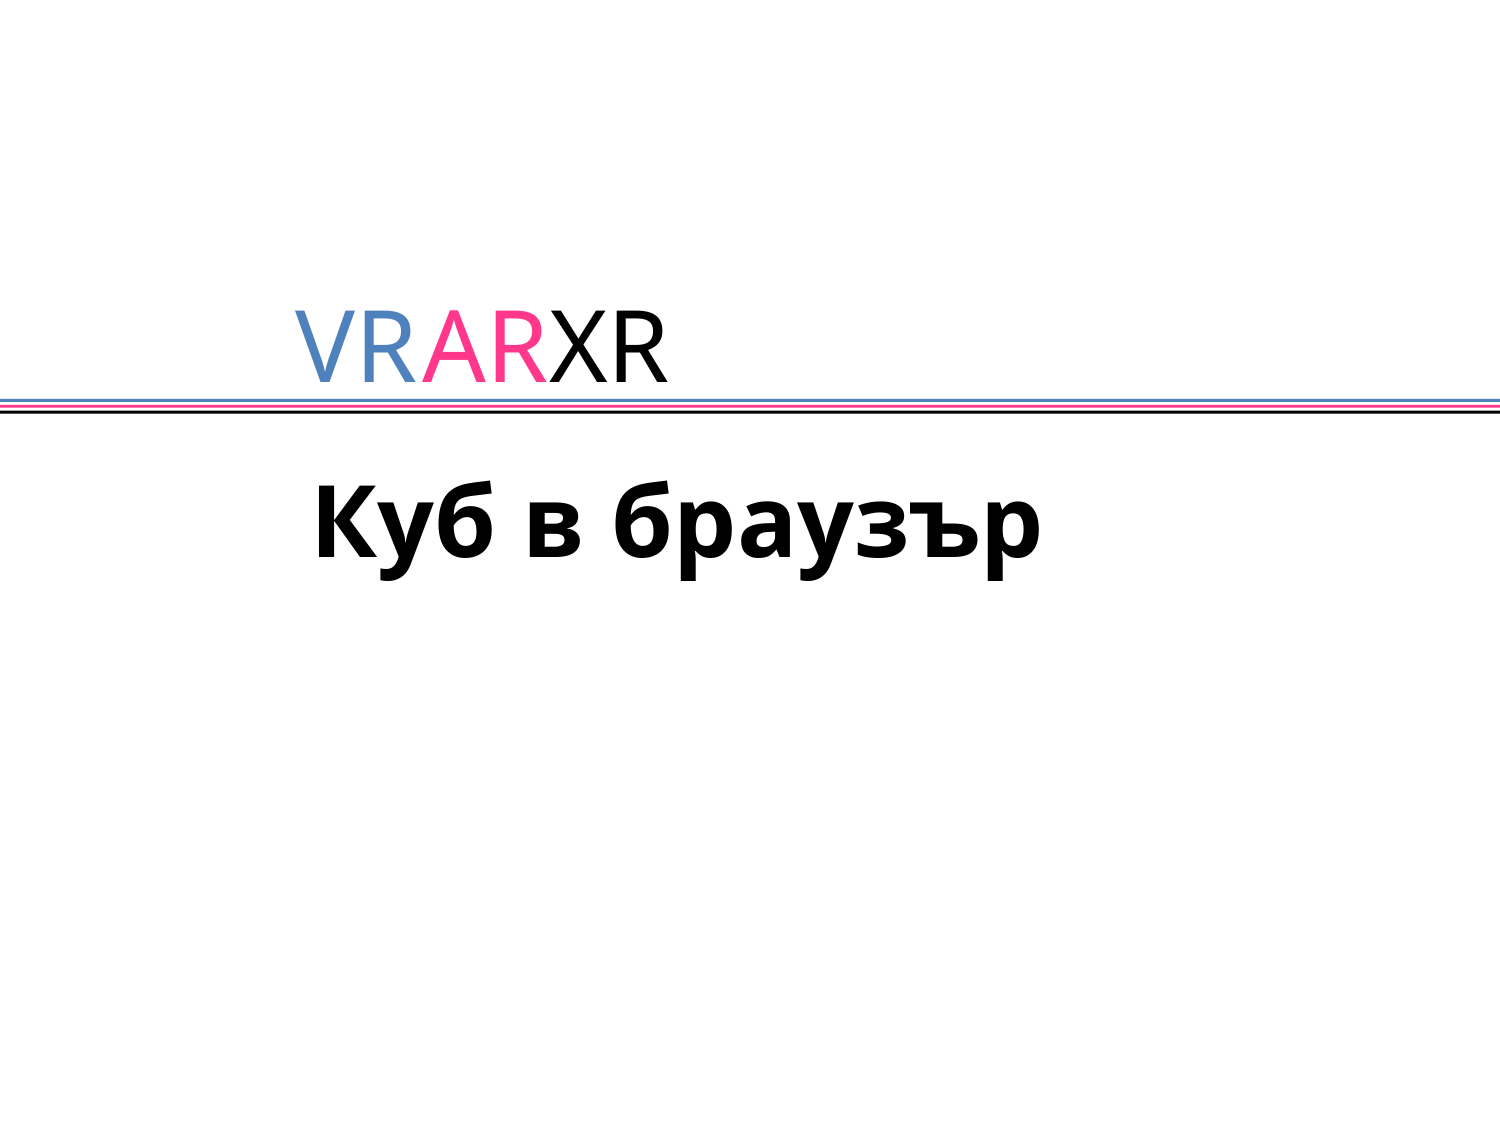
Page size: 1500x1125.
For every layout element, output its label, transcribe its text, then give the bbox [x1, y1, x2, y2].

list Куб в браузър [295, 450, 1450, 563]
